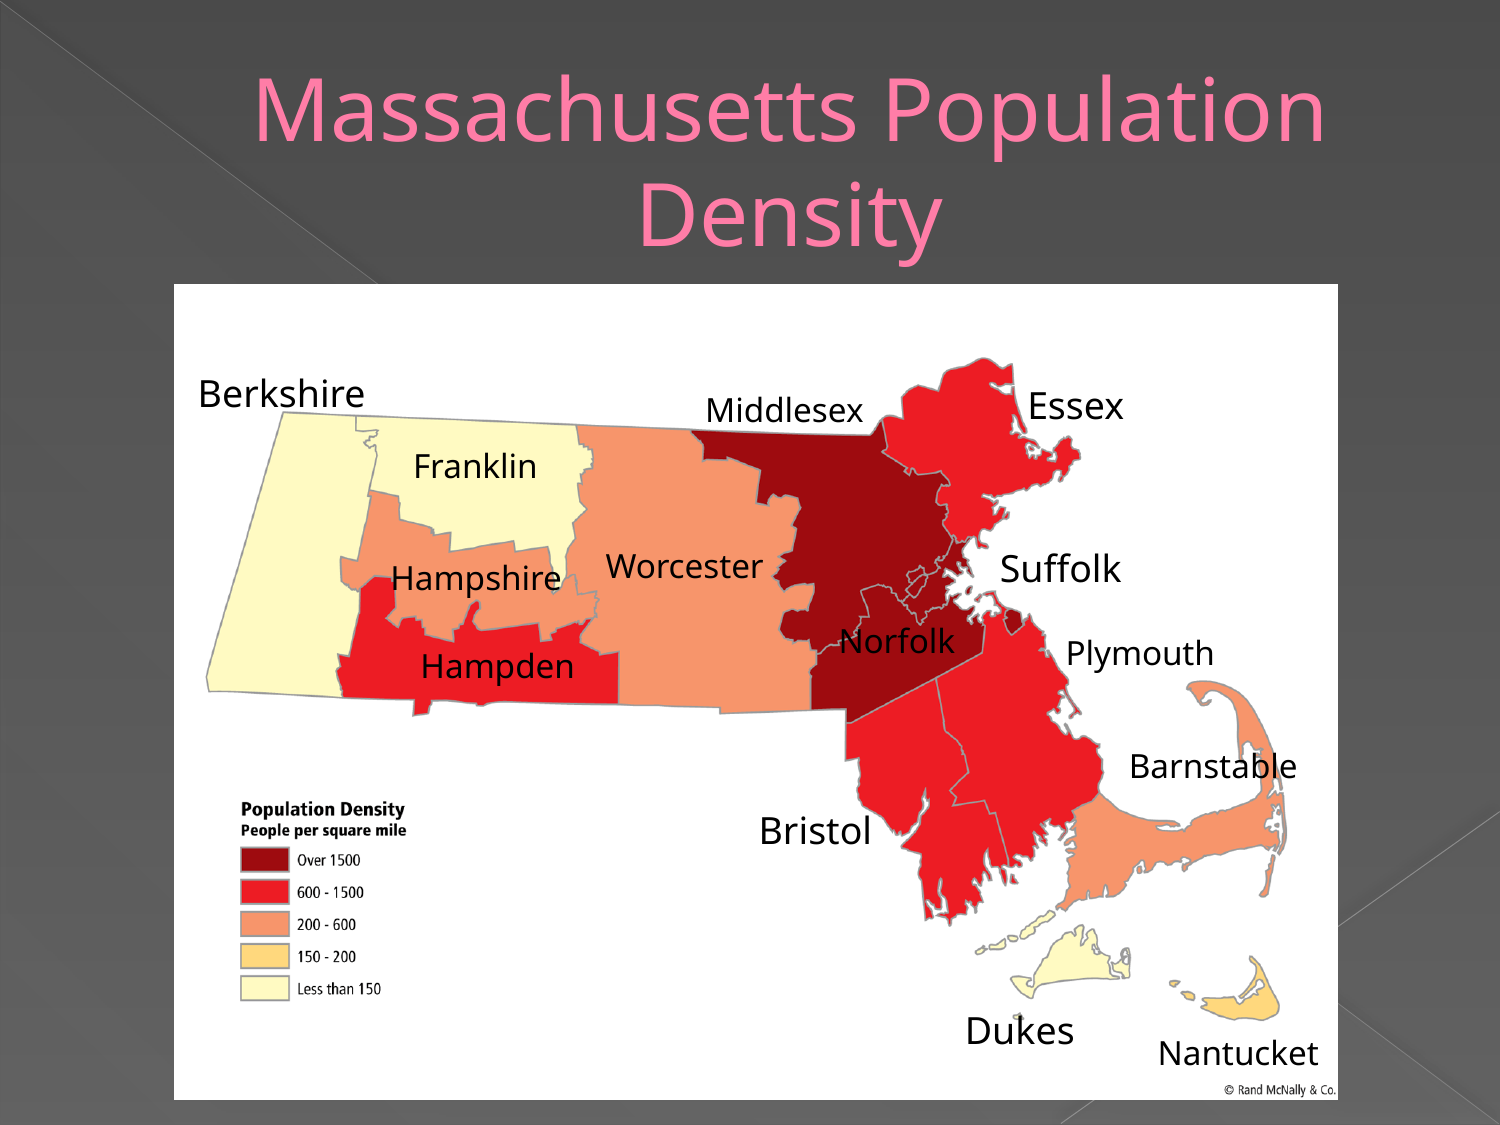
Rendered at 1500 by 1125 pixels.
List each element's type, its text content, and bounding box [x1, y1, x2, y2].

picture [174, 284, 1338, 1101]
title Massachusetts Population Density [75, 43, 1425, 274]
